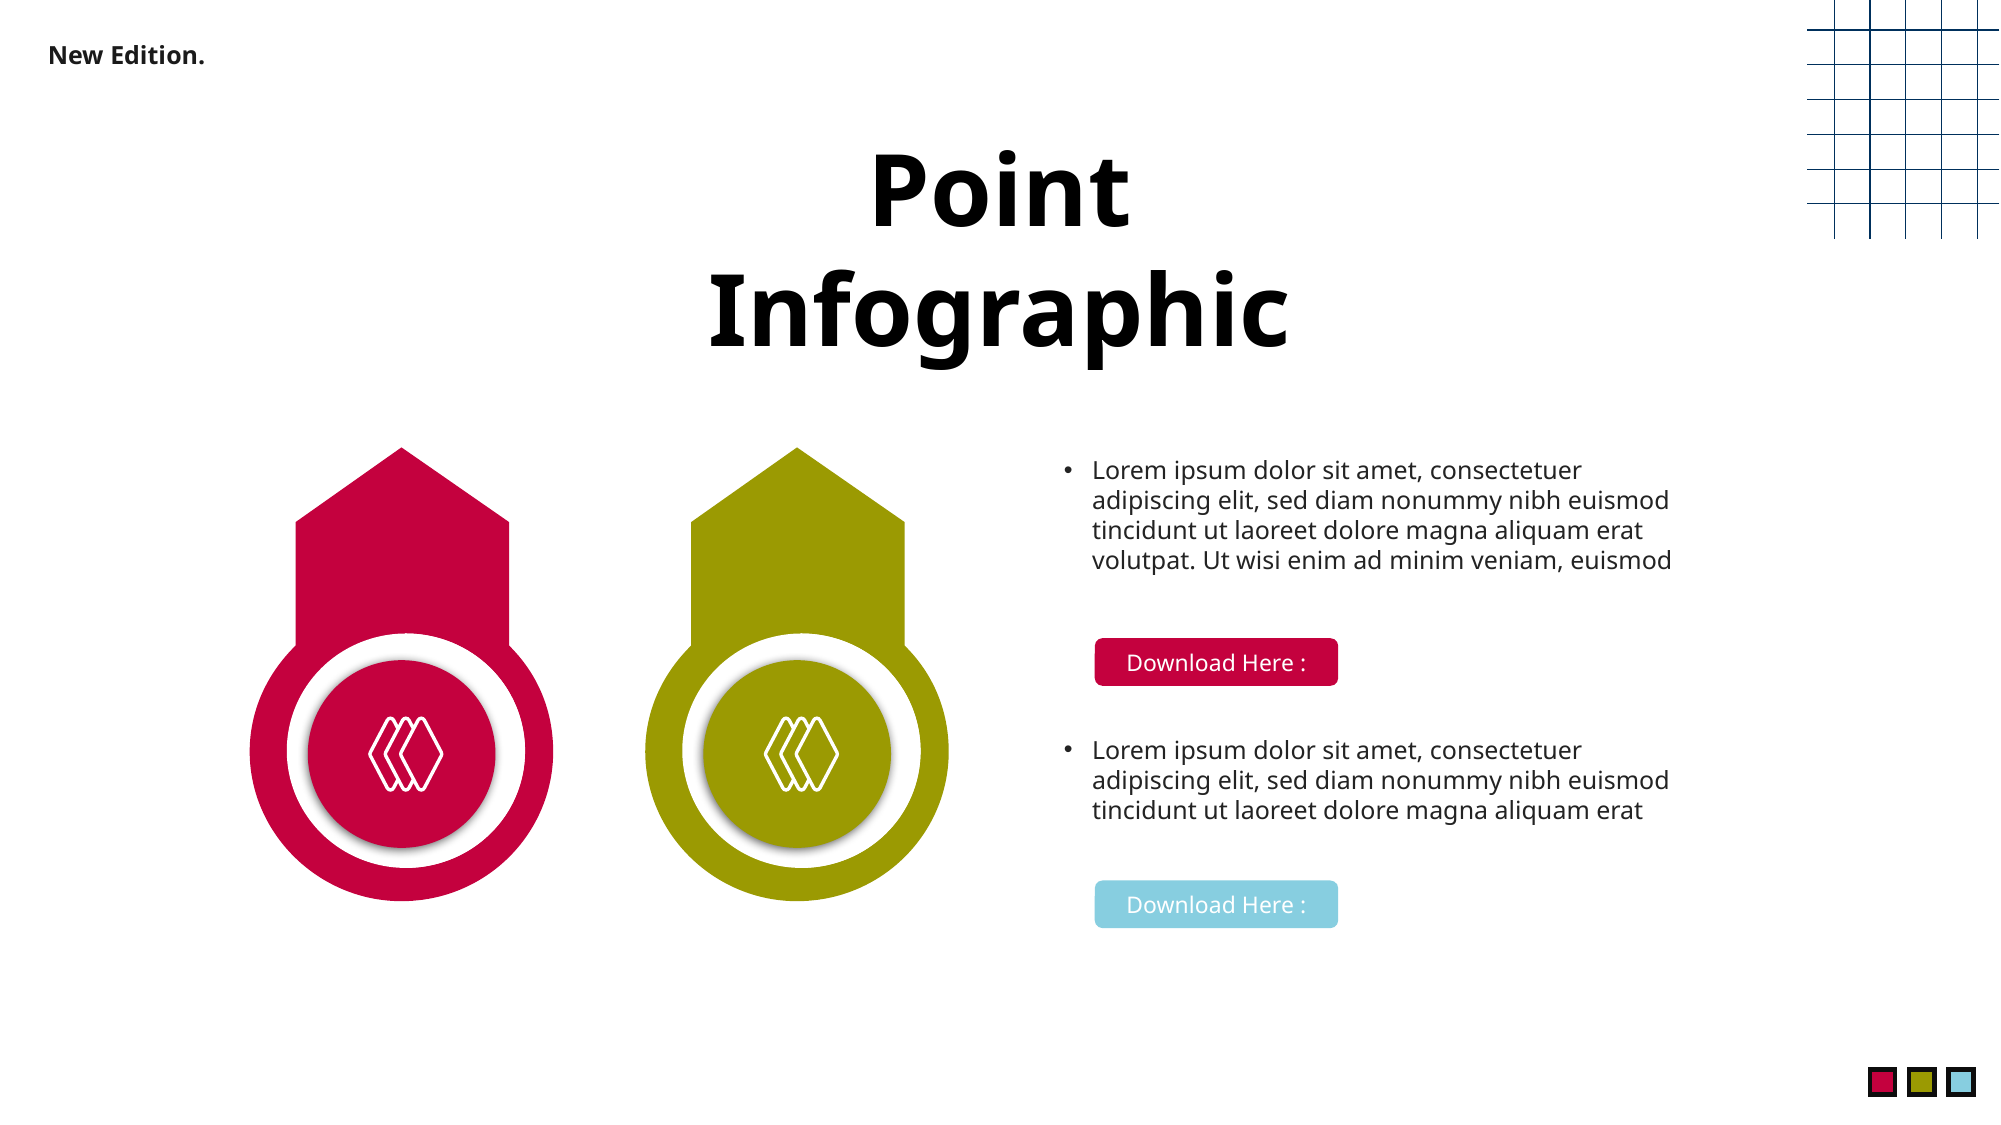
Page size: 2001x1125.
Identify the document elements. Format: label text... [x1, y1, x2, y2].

text_box Download Here : [1093, 879, 1340, 930]
text_box Point Infographic [558, 119, 1442, 375]
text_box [571, 520, 1026, 828]
text_box Download Here : [1093, 637, 1340, 687]
text_box Lorem ipsum dolor sit amet, consectetuer adipiscing elit, sed diam nonummy nibh euismod tincidunt ut laoreet dolore magna aliquam erat volutpat. Ut wisi enim ad minim veniam, euismod [1049, 447, 1721, 582]
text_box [176, 520, 571, 828]
text_box New Edition. [33, 32, 221, 77]
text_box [1806, 0, 2000, 239]
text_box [1869, 1069, 1974, 1095]
text_box Lorem ipsum dolor sit amet, consectetuer adipiscing elit, sed diam nonummy nibh euismod tincidunt ut laoreet dolore magna aliquam erat [1049, 727, 1721, 832]
